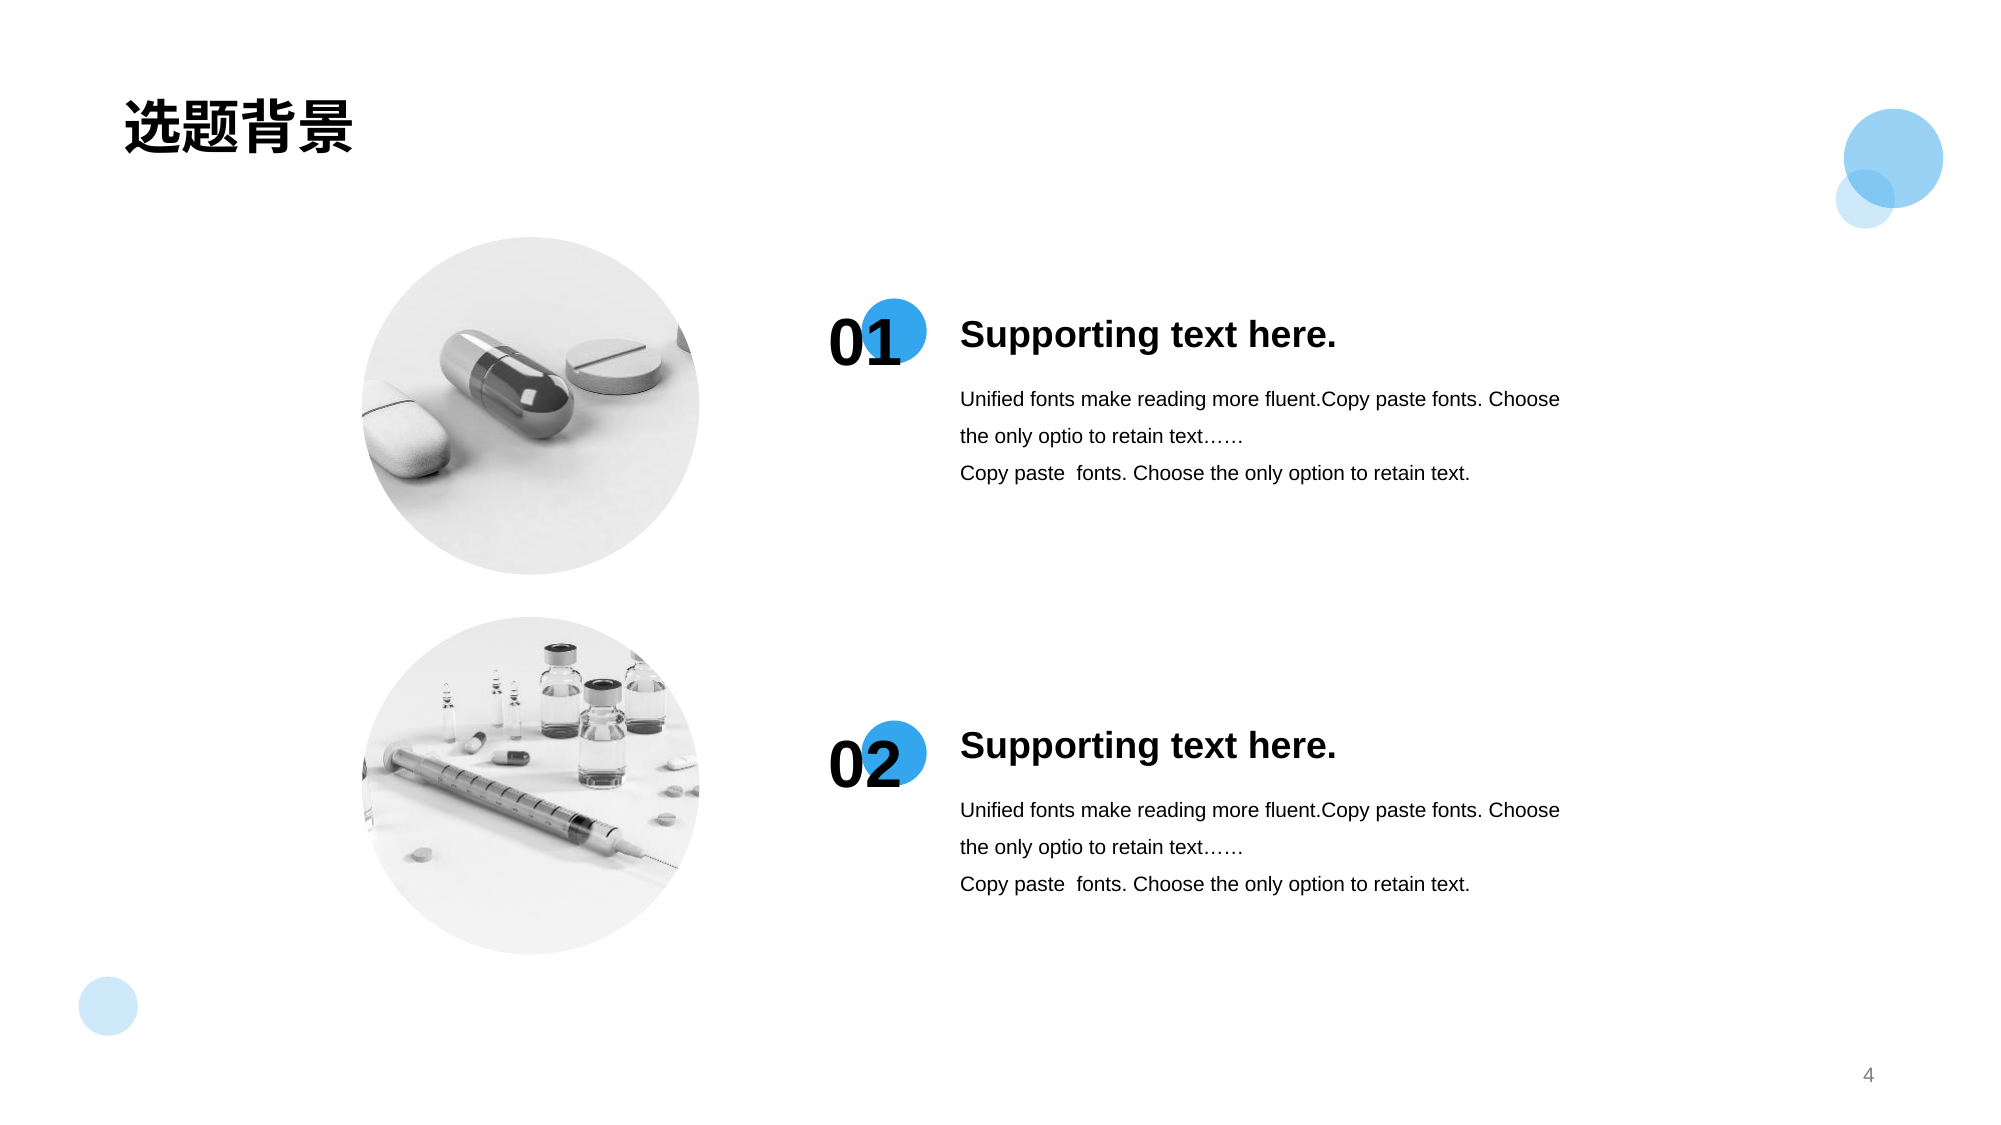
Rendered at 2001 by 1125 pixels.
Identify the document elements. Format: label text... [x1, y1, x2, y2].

text_box Unified fonts make reading more fluent.Copy paste fonts. Choose the only optio to retain text…… Copy paste fonts. Choose the only option to retain text. [945, 365, 1597, 493]
title 选题背景 [108, 0, 1890, 169]
text_box [918, 307, 928, 355]
text_box Supporting text here. [945, 303, 1597, 363]
text_box 01 [813, 291, 918, 386]
slide_number 4 [1452, 1056, 1890, 1092]
text_box [360, 615, 701, 956]
text_box Supporting text here. [945, 714, 1597, 774]
text_box Unified fonts make reading more fluent.Copy paste fonts. Choose the only optio to retain text…… Copy paste fonts. Choose the only option to retain text. [945, 776, 1597, 904]
text_box 02 [813, 713, 918, 808]
text_box [918, 729, 928, 777]
text_box [360, 236, 701, 576]
